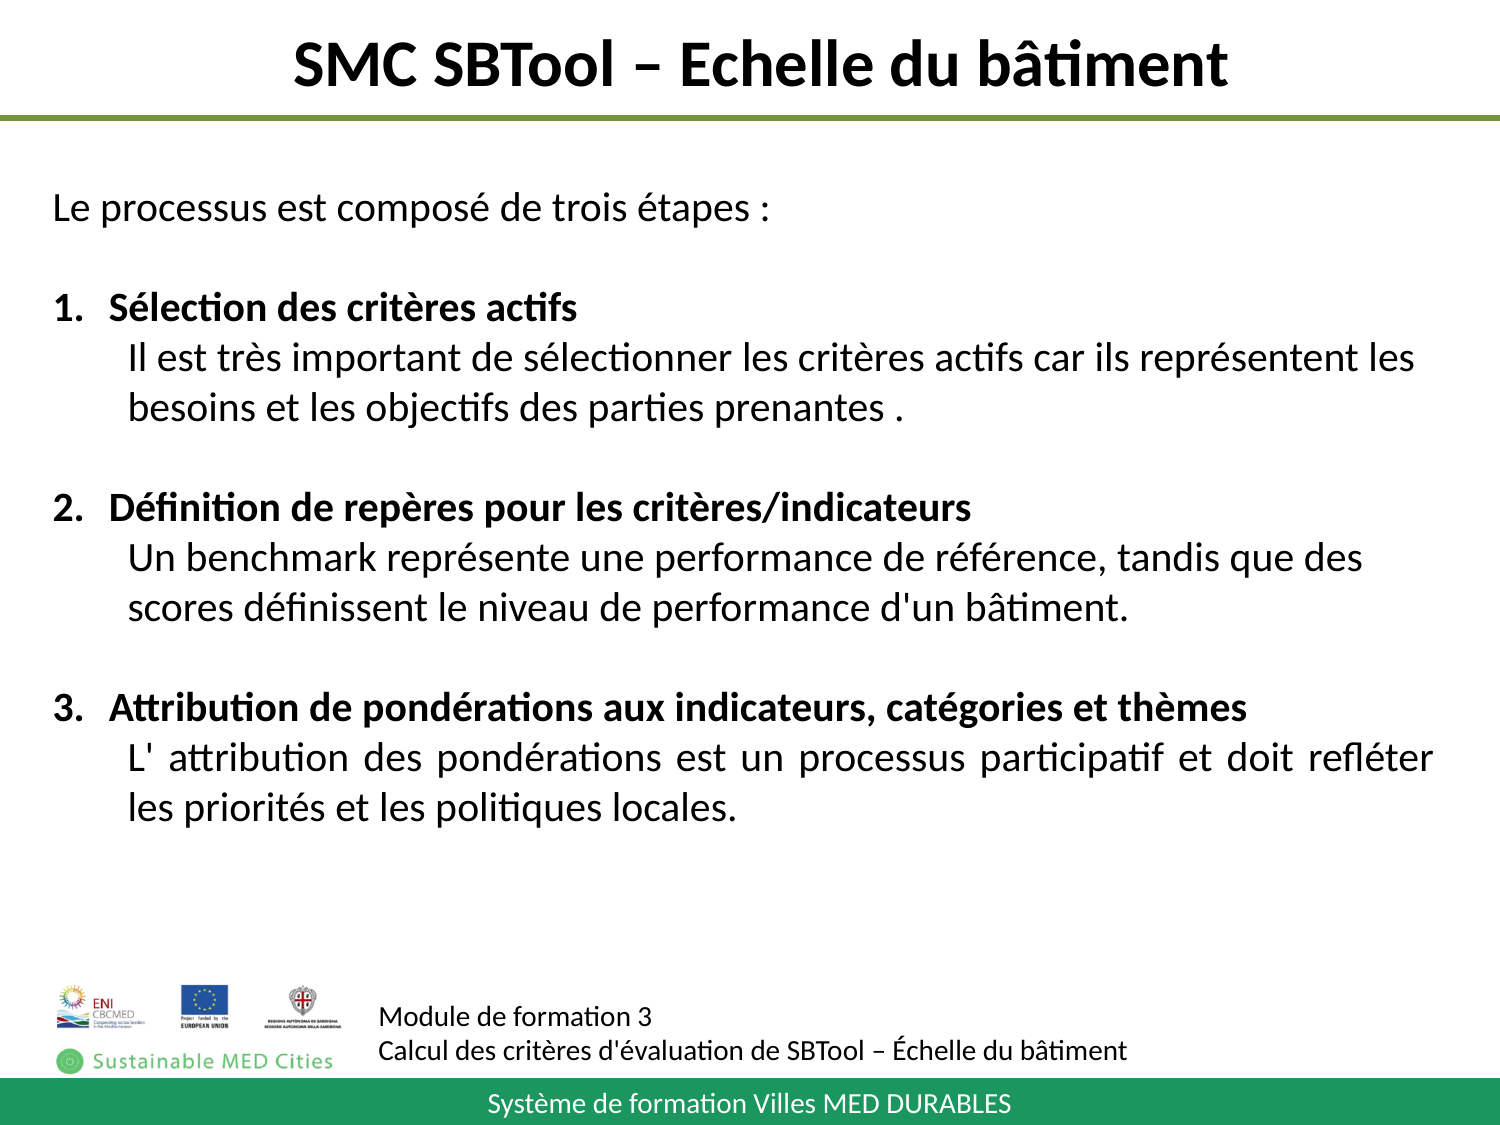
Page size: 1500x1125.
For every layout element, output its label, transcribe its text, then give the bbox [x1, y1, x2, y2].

text_box Le processus est composé de trois étapes : Sélection des critères actifs Il est très important de sélectionner les critères actifs car ils représentent les besoins et les objectifs des parties prenantes . Définition de repères pour les critères/indicateurs Un benchmark représente une performance de référence, tandis que des scores définissent le niveau de performance d'un bâtiment. Attribution de pondérations aux indicateurs, catégories et thèmes L' attribution des pondérations est un processus participatif et doit refléter les priorités et les politiques locales. [37, 172, 1450, 838]
text_box SMC SBTool – Echelle du bâtiment [278, 12, 1246, 107]
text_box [0, 970, 1500, 1125]
